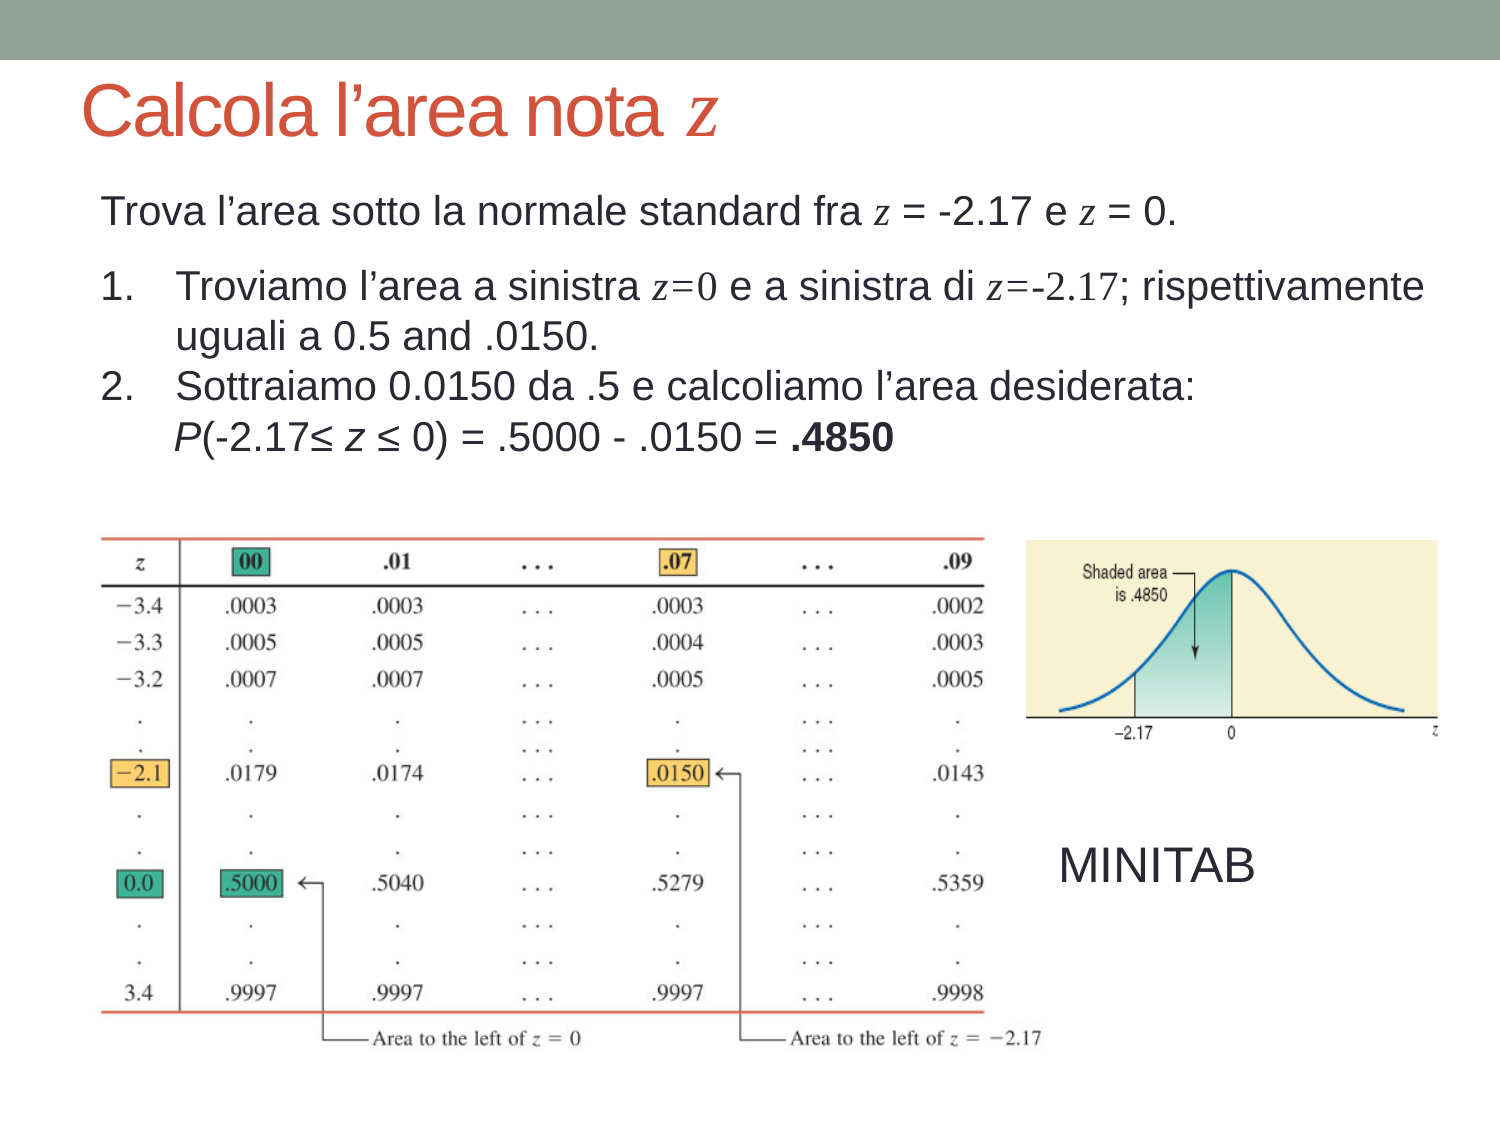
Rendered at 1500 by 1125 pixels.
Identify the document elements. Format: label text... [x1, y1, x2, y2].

text_box Trova l’area sotto la normale standard fra z = -2.17 e z = 0. Troviamo l’area a sinistra z=0 e a sinistra di z=-2.17; rispettivamente uguali a 0.5 and .0150. Sottraiamo 0.0150 da .5 e calcoliamo l’area desiderata: P(-2.17≤ z ≤ 0) = .5000 - .0150 = .4850 [85, 176, 1461, 467]
text_box MINITAB [1054, 825, 1447, 900]
title Calcola l’area nota z [64, 45, 1415, 162]
picture [94, 530, 1440, 1058]
